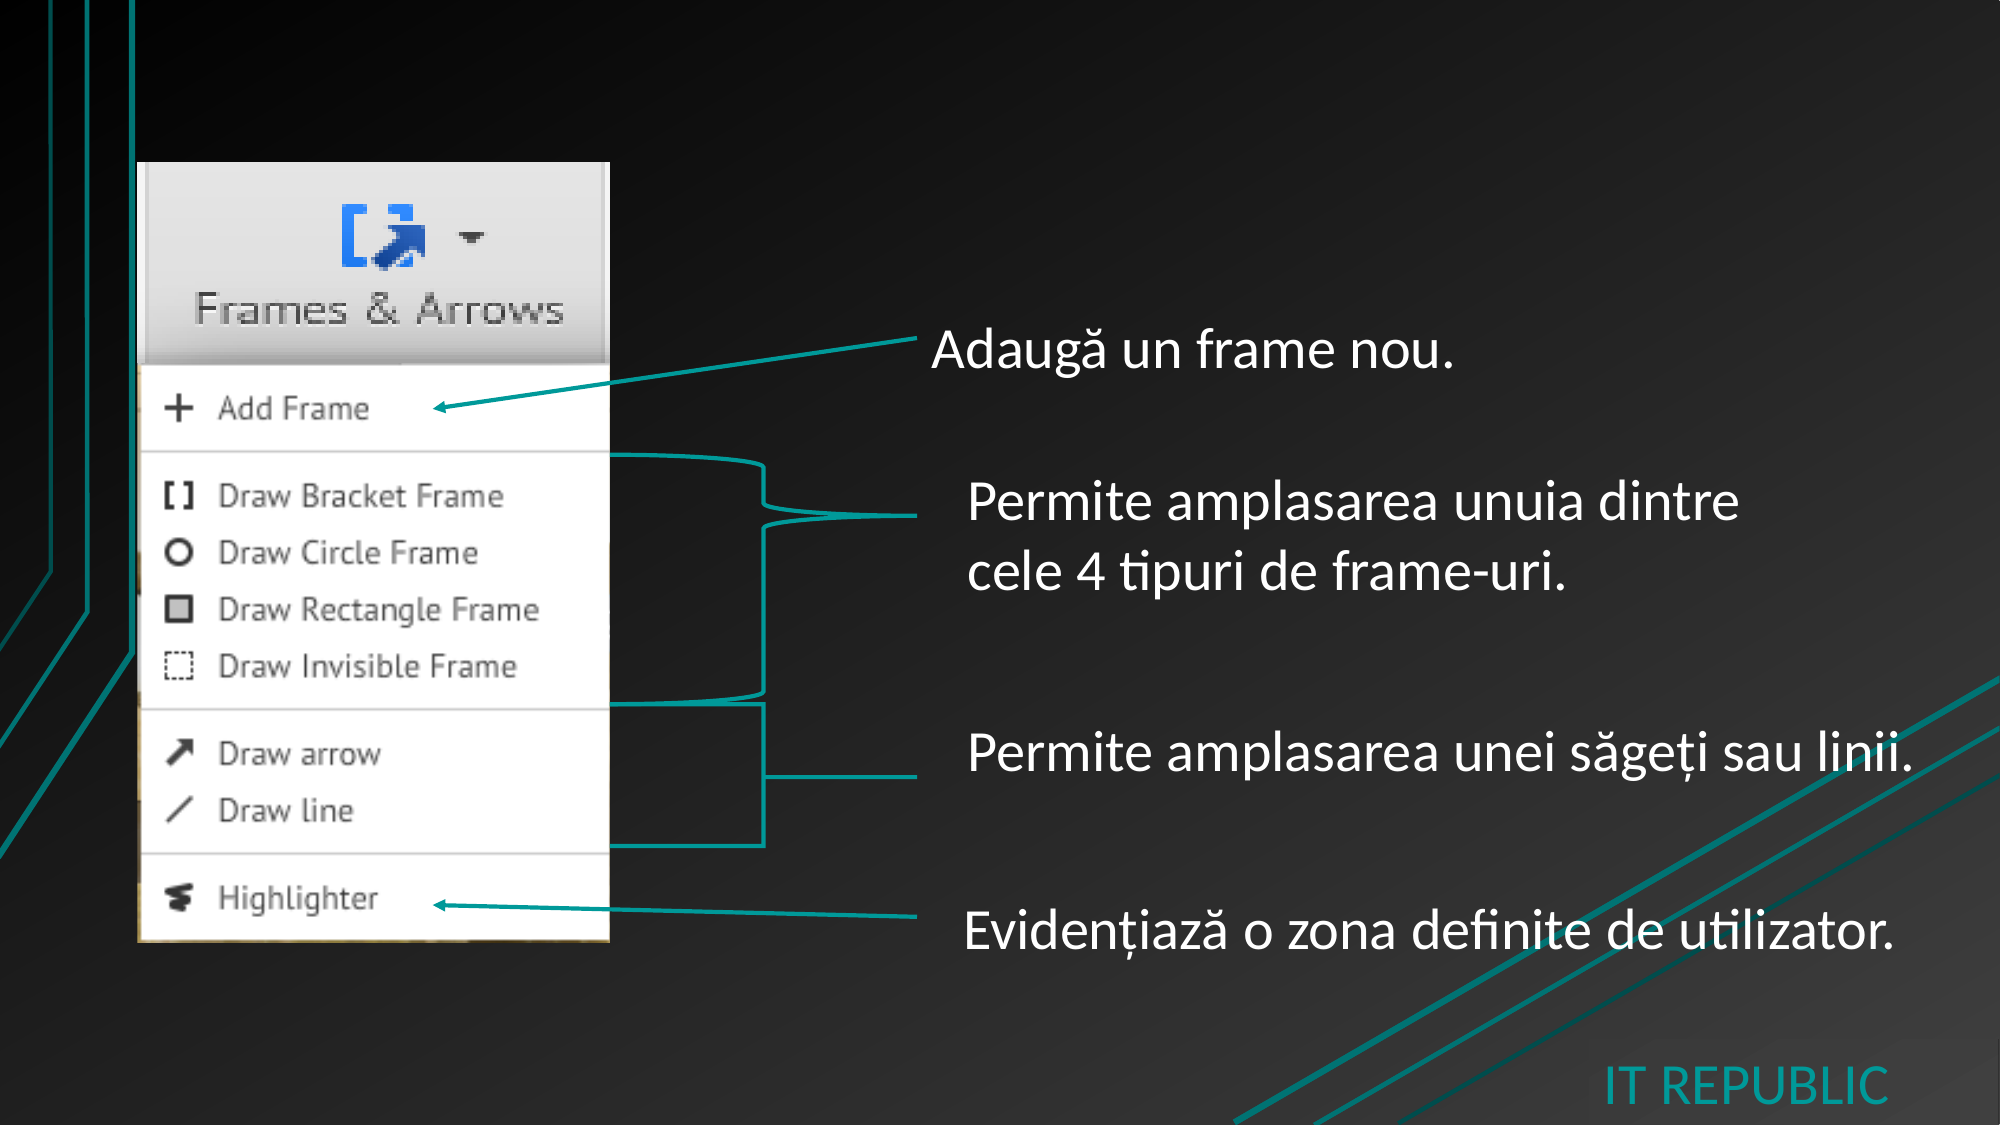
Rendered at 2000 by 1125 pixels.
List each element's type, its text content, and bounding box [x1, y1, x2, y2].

text_box Permite amplasarea unei săgeți sau linii. [952, 705, 1931, 790]
text_box [617, 703, 918, 847]
text_box [617, 453, 918, 703]
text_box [432, 904, 918, 918]
picture [137, 161, 611, 943]
text_box Permite amplasarea unuia dintre cele 4 tipuri de frame-uri. [952, 454, 1756, 610]
text_box Adaugă un frame nou. [917, 302, 1496, 388]
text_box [432, 337, 918, 410]
text_box Evidențiază o zona definite de utilizator. [948, 883, 1912, 969]
